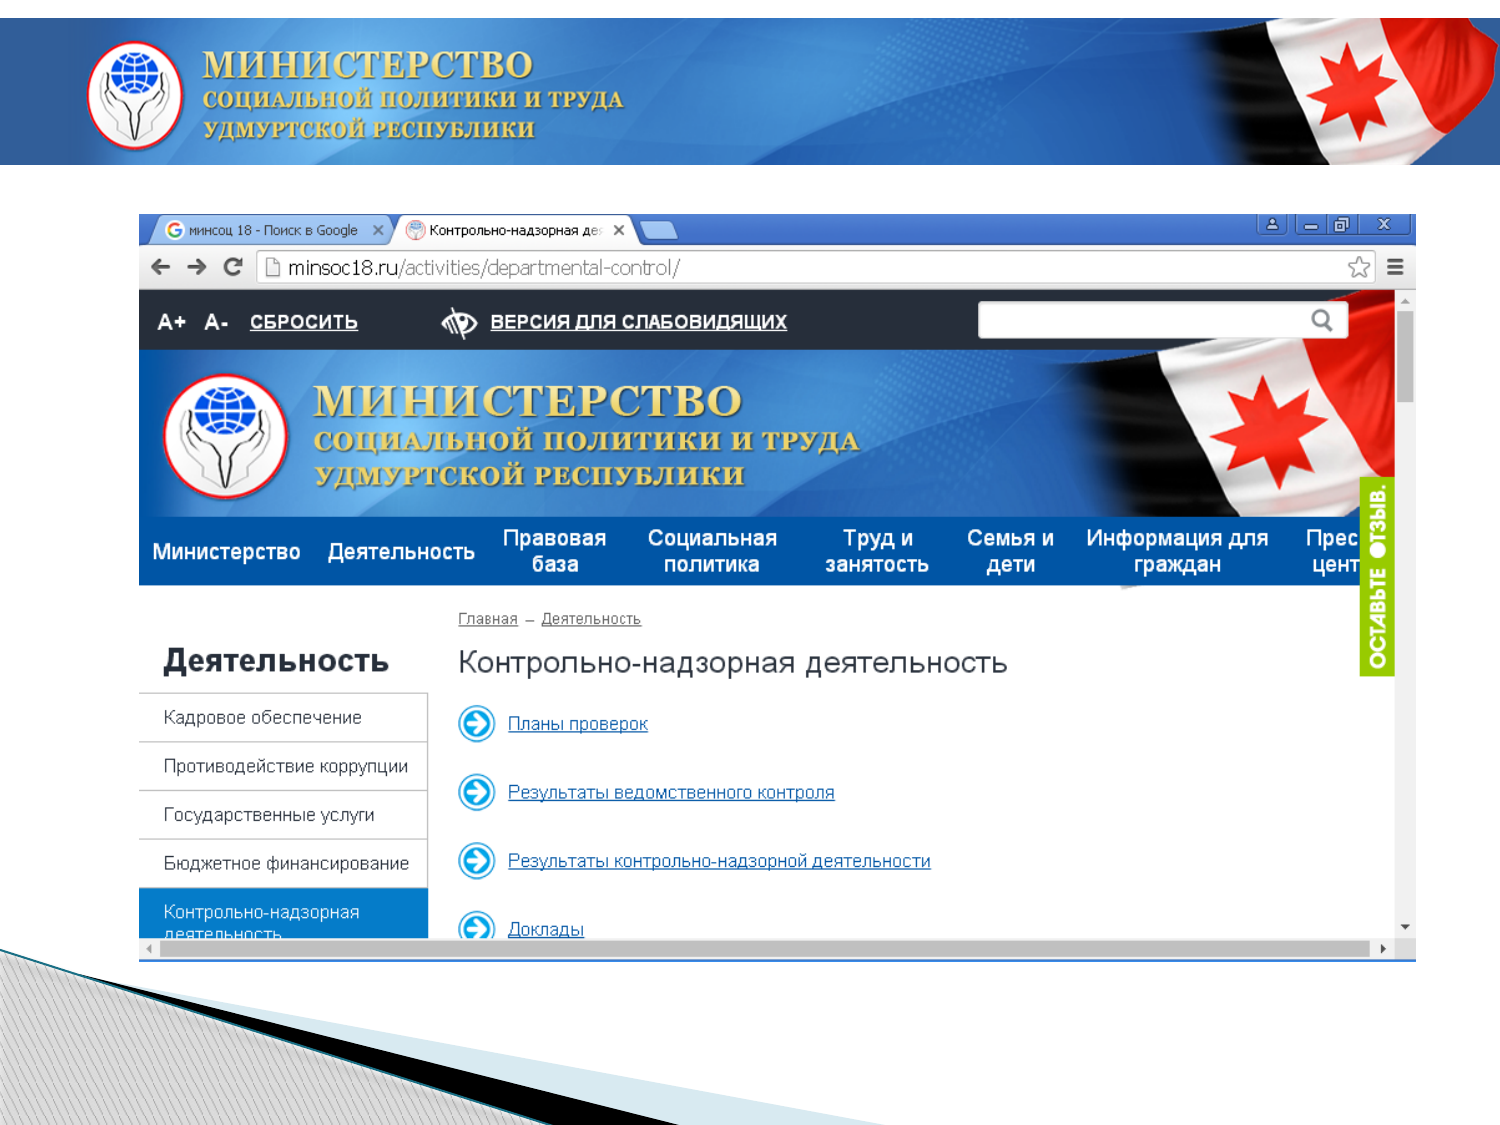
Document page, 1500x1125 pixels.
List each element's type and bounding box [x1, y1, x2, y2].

picture [0, 18, 1500, 165]
picture [139, 213, 1416, 962]
